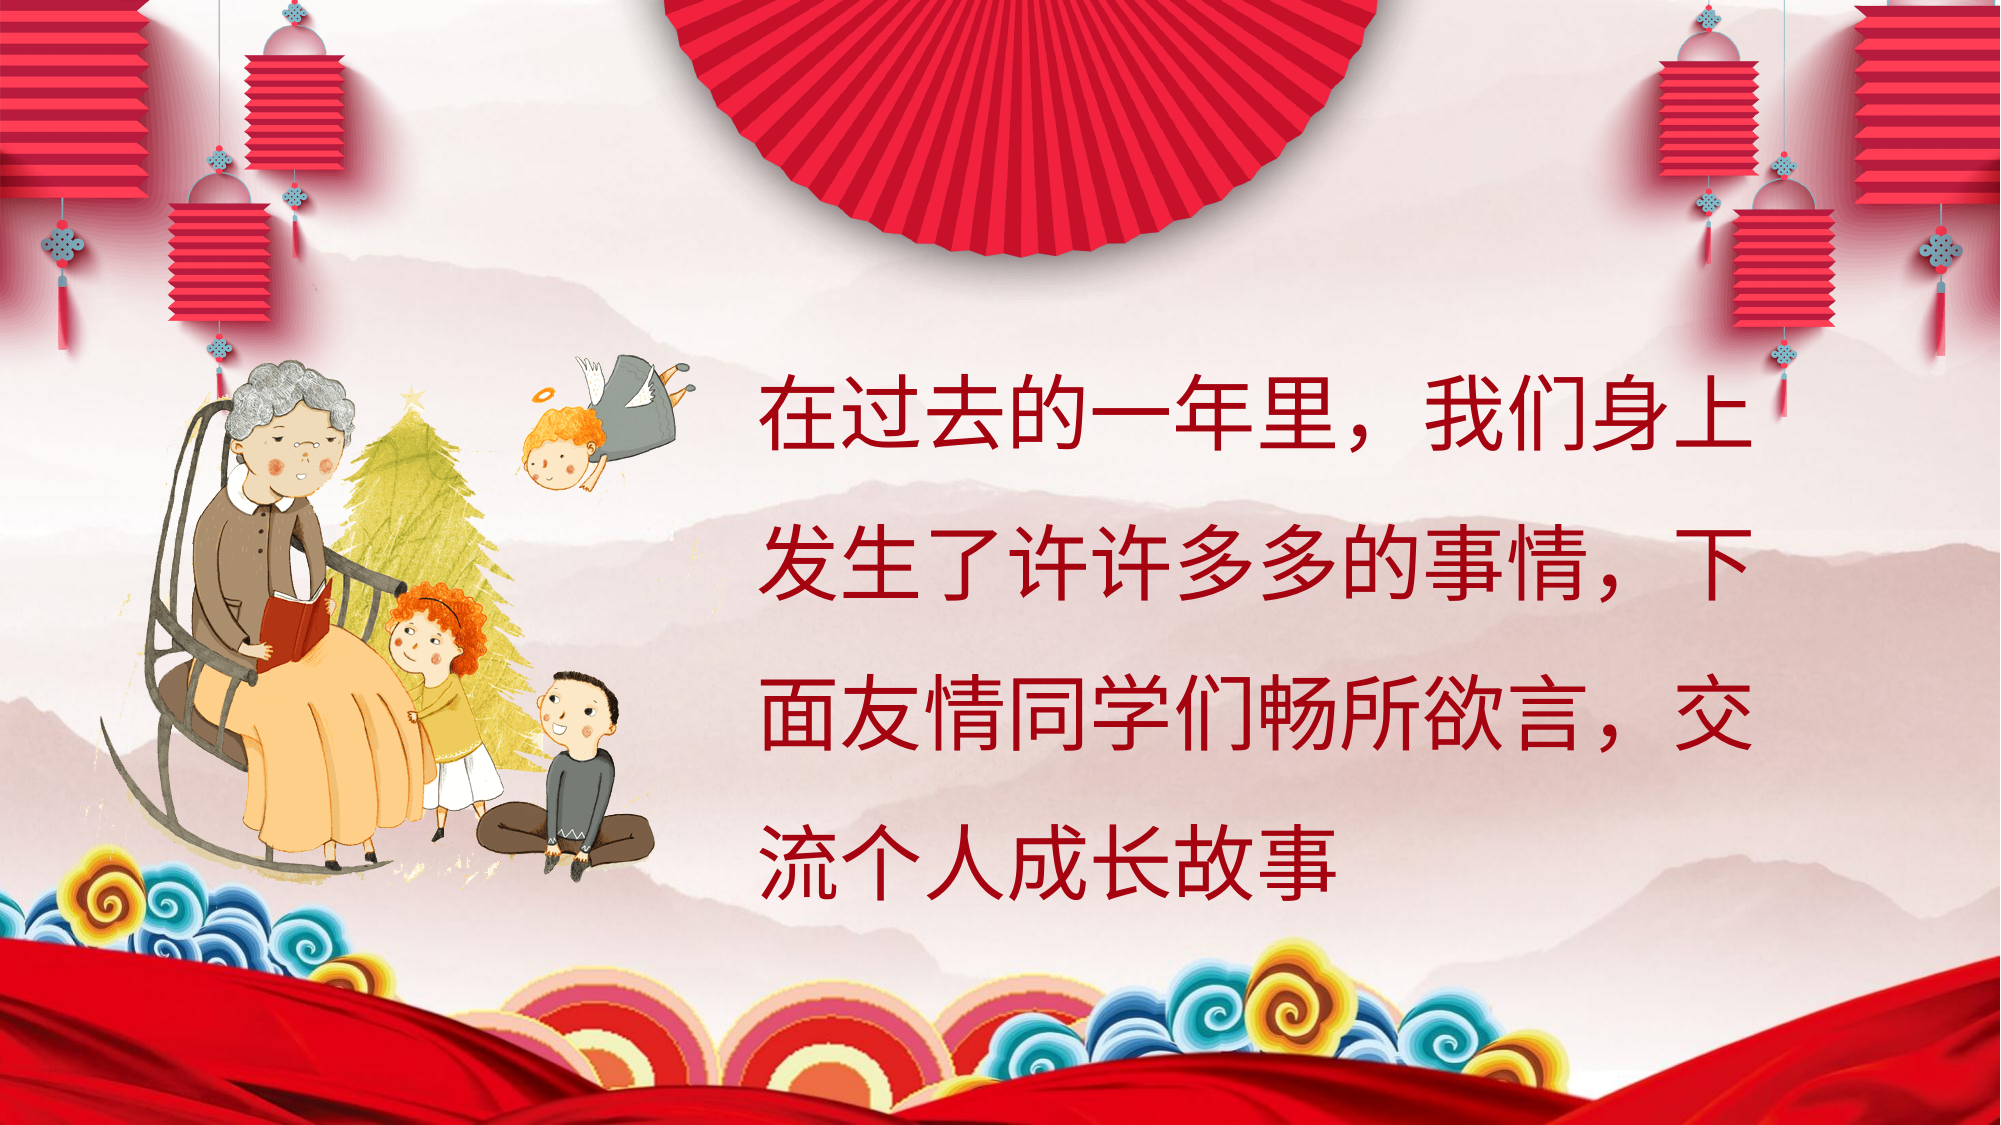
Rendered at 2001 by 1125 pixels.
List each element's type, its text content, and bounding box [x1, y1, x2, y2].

text_box 在过去的一年里，我们身上发生了许许多多的事情，下面友情同学们畅所欲言，交流个人成长故事 [743, 303, 1796, 919]
picture [0, 0, 2000, 1125]
